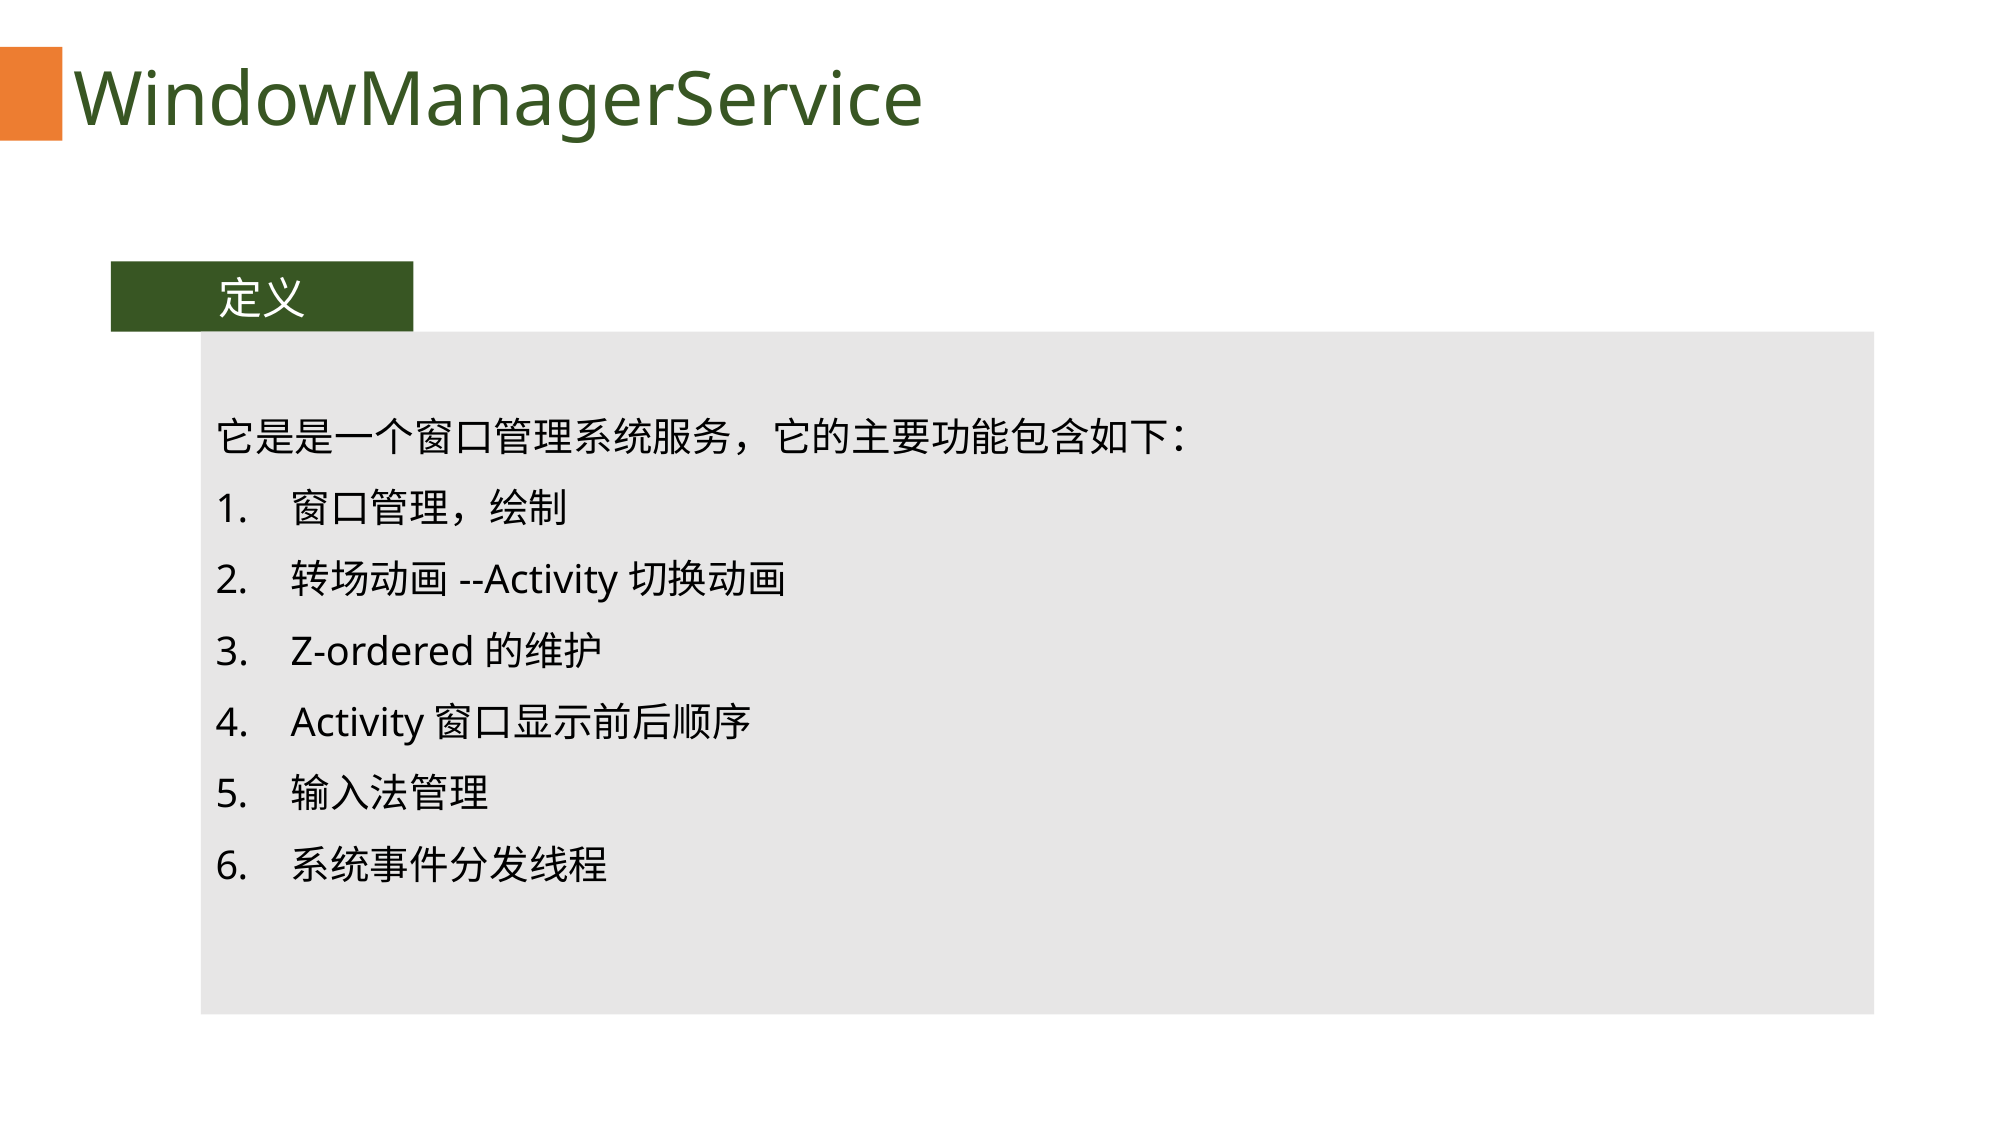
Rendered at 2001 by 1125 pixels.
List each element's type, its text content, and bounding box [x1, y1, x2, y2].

text_box WindowManagerService [62, 47, 1938, 144]
text_box 它是是一个窗口管理系统服务，它的主要功能包含如下： 窗口管理，绘制 转场动画--Activity切换动画 Z-ordered的维护 Activity窗口显示前后顺序 输入法管理 系统事件分发线程 [200, 331, 1875, 1015]
text_box 定义 [110, 260, 414, 333]
